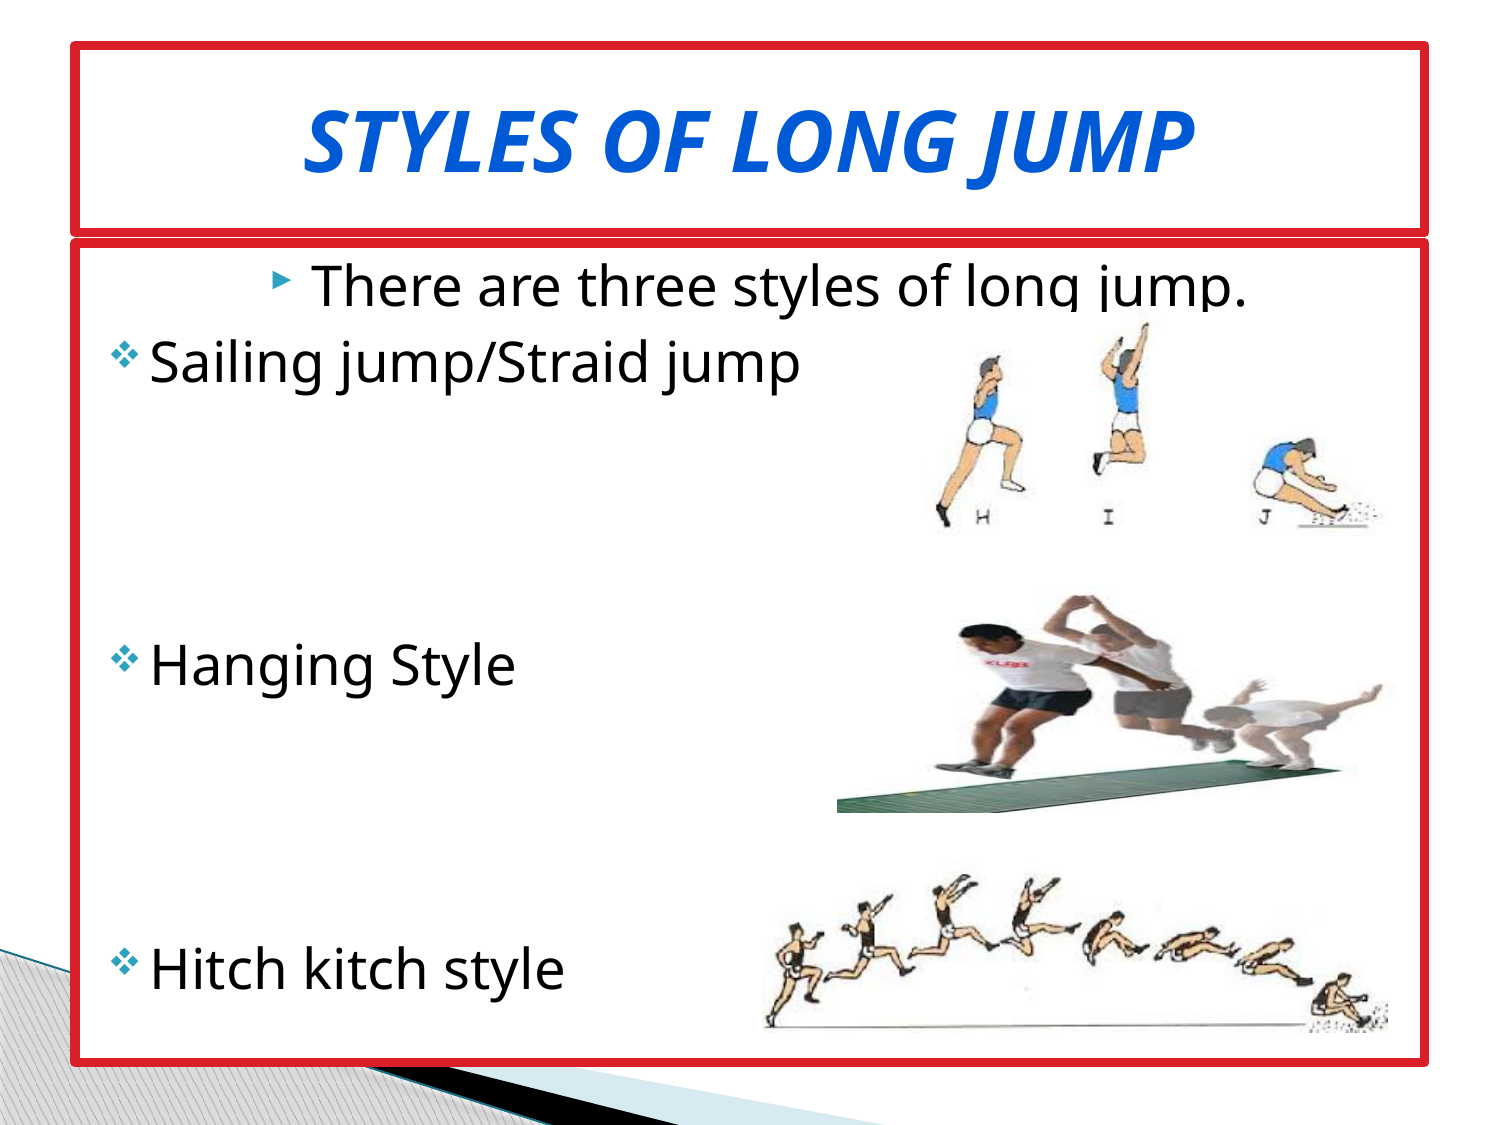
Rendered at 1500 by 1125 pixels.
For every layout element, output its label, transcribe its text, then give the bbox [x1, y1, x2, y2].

picture [924, 312, 1394, 537]
list There are three styles of long jump. Sailing jump/Straid jump Hanging Style Hitch kitch style [70, 238, 1429, 1067]
picture [837, 587, 1401, 813]
title Styles of Long Jump [70, 41, 1429, 237]
picture [762, 862, 1388, 1033]
